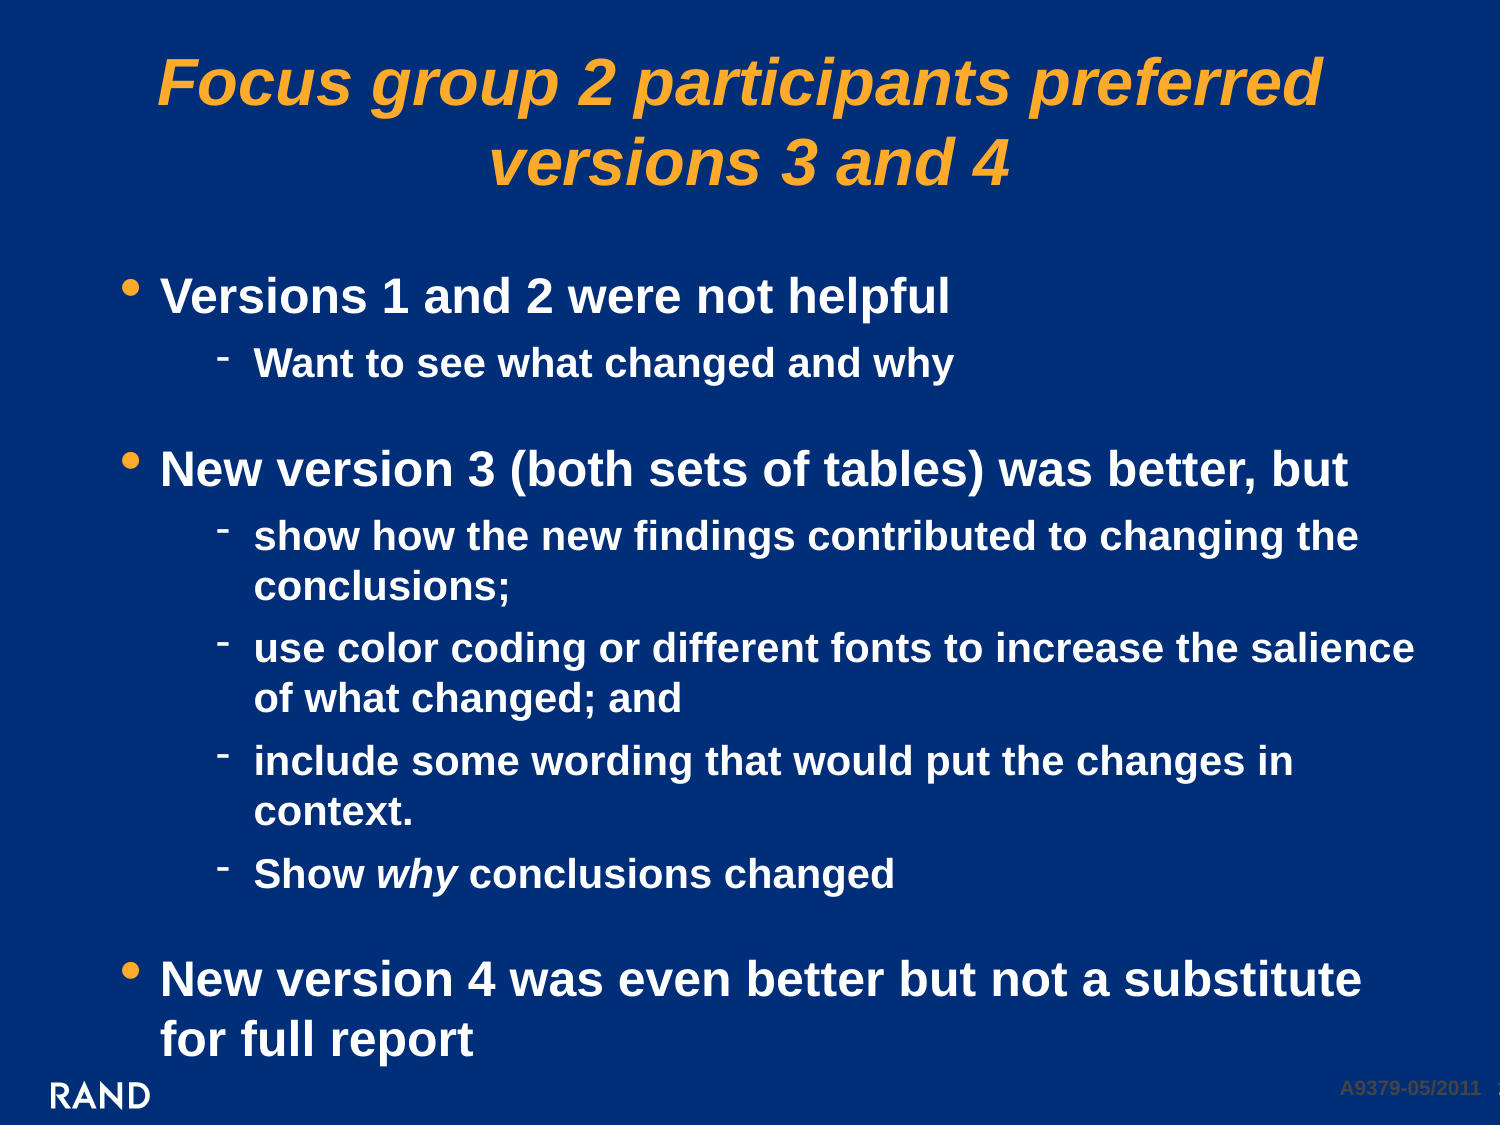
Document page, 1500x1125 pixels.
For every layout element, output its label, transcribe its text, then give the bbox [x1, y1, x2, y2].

list Versions 1 and 2 were not helpful Want to see what changed and why New version 3 (both sets of tables) was better, but show how the new findings contributed to changing the conclusions; use color coding or different fonts to increase the salience of what changed; and include some wording that would put the changes in context. Show why conclusions changed New version 4 was even better but not a substitute for full report [51, 256, 1449, 1006]
title Focus group 2 participants preferred versions 3 and 4 [0, 24, 1500, 213]
picture [50, 1079, 151, 1110]
